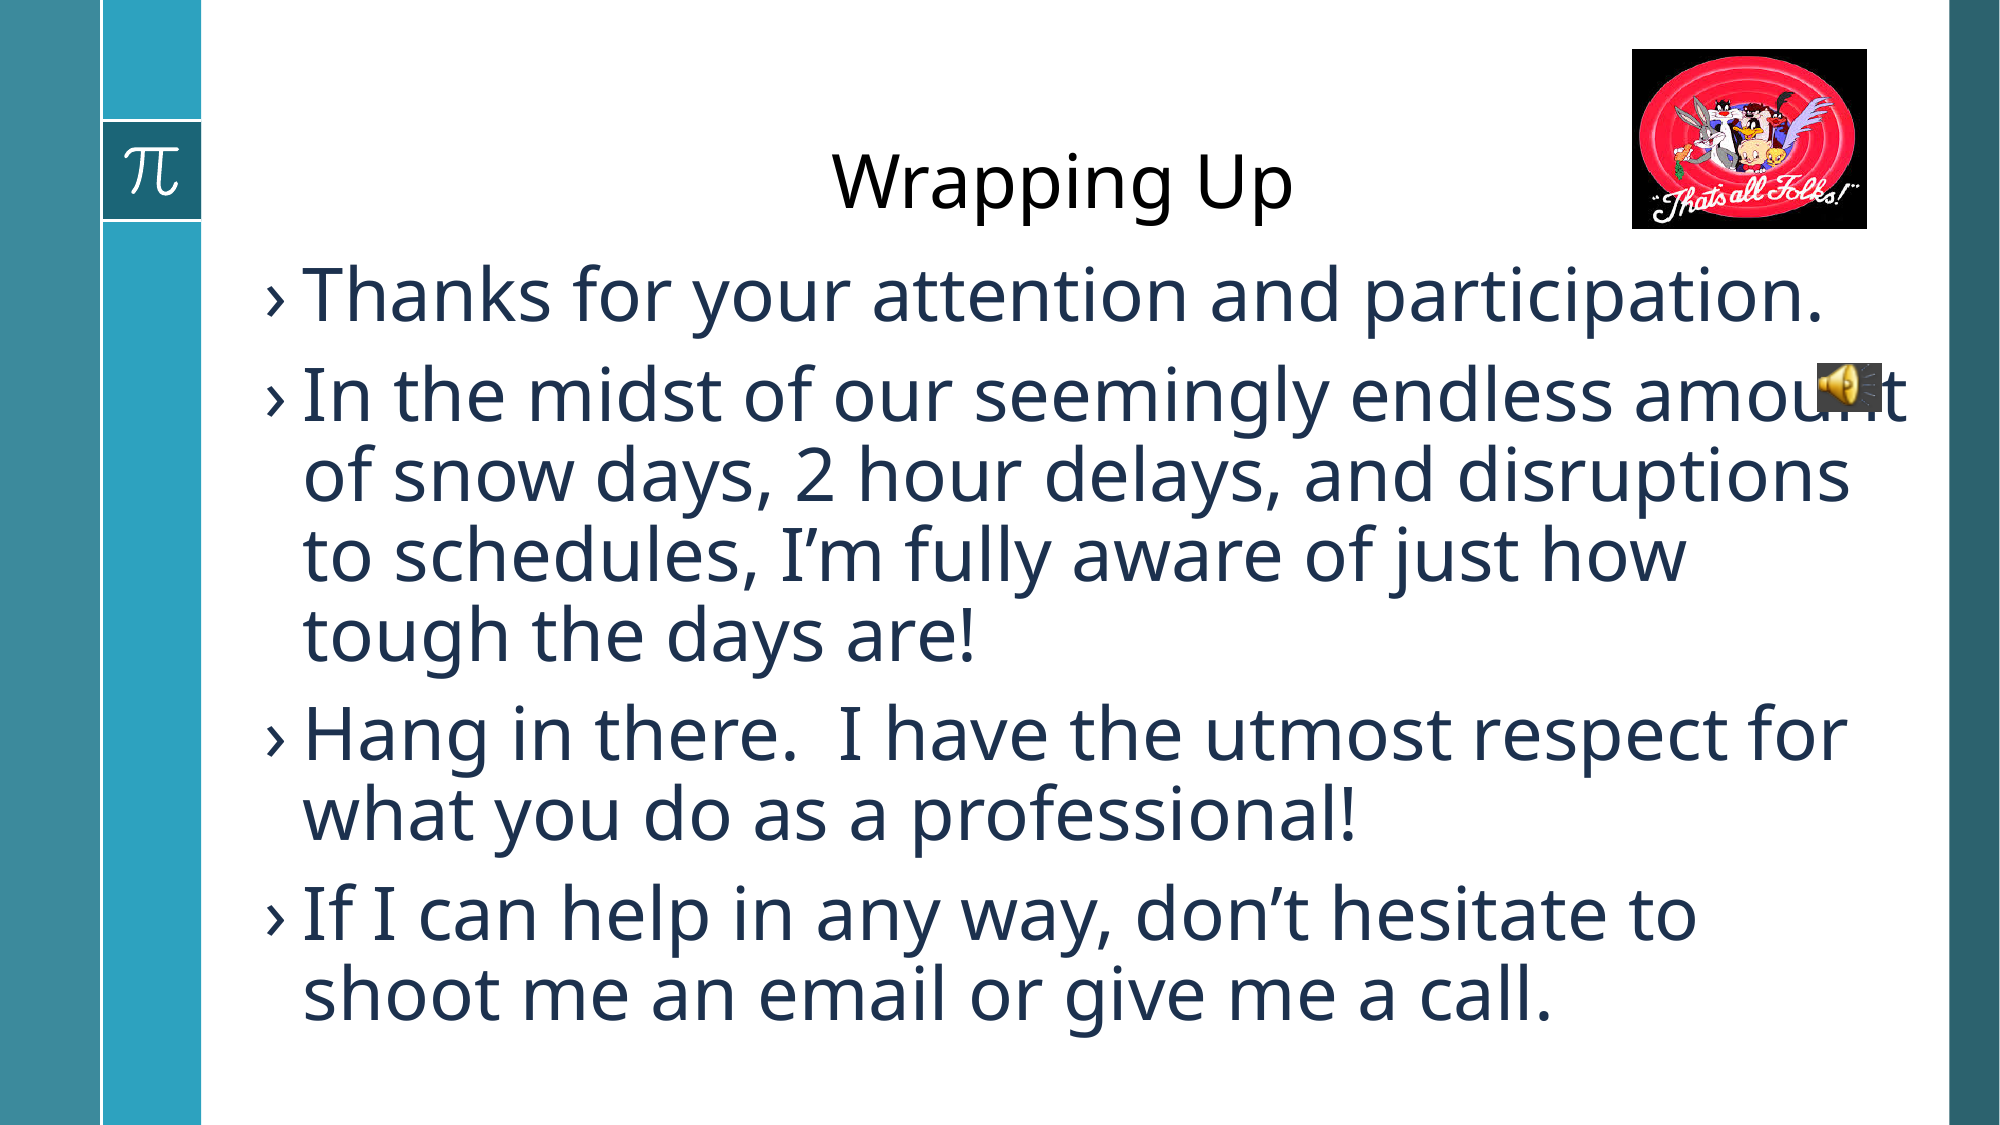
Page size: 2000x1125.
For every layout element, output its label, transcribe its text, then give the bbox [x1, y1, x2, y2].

picture [1816, 362, 1883, 413]
picture [1632, 49, 1867, 229]
title Wrapping Up [261, 29, 1867, 233]
list Thanks for your attention and participation. In the midst of our seemingly endless amount of snow days, 2 hour delays, and disruptions to schedules, I’m fully aware of just how tough the days are! Hang in there. I have the utmost respect for what you do as a professional! If I can help in any way, don’t hesitate to shoot me an email or give me a call. [249, 249, 1933, 1050]
